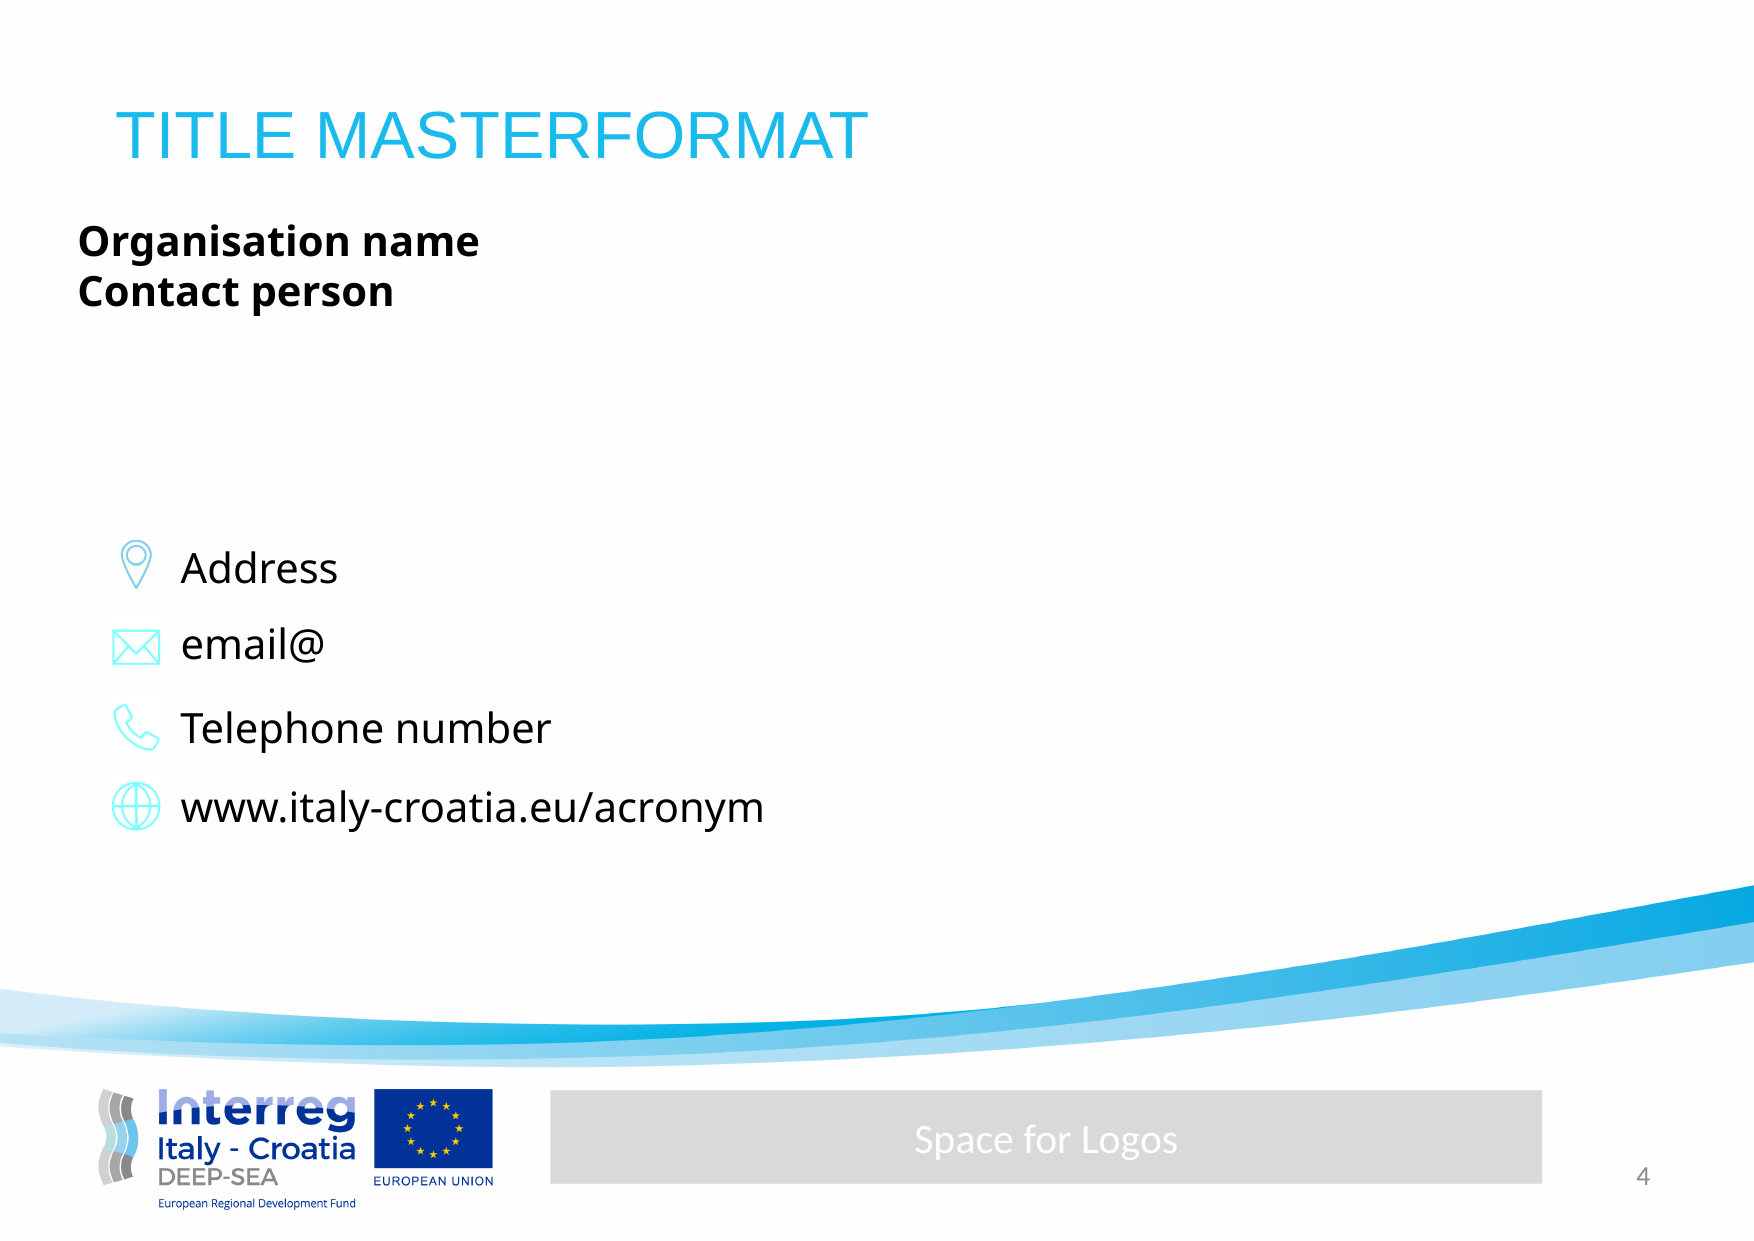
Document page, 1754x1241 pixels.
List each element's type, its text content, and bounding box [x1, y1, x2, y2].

text_box Space for Logos [549, 1089, 1543, 1185]
text_box TITLE MASTERFORMAT [97, 83, 1656, 181]
text_box email@ [165, 610, 1194, 676]
slide_number 4 [1607, 1141, 1666, 1208]
text_box Telephone number [165, 694, 1194, 760]
picture [0, 0, 1754, 1241]
text_box www.italy-croatia.eu/acronym [165, 772, 1194, 838]
text_box Address [165, 534, 1194, 600]
text_box Organisation name Contact person [62, 206, 496, 322]
